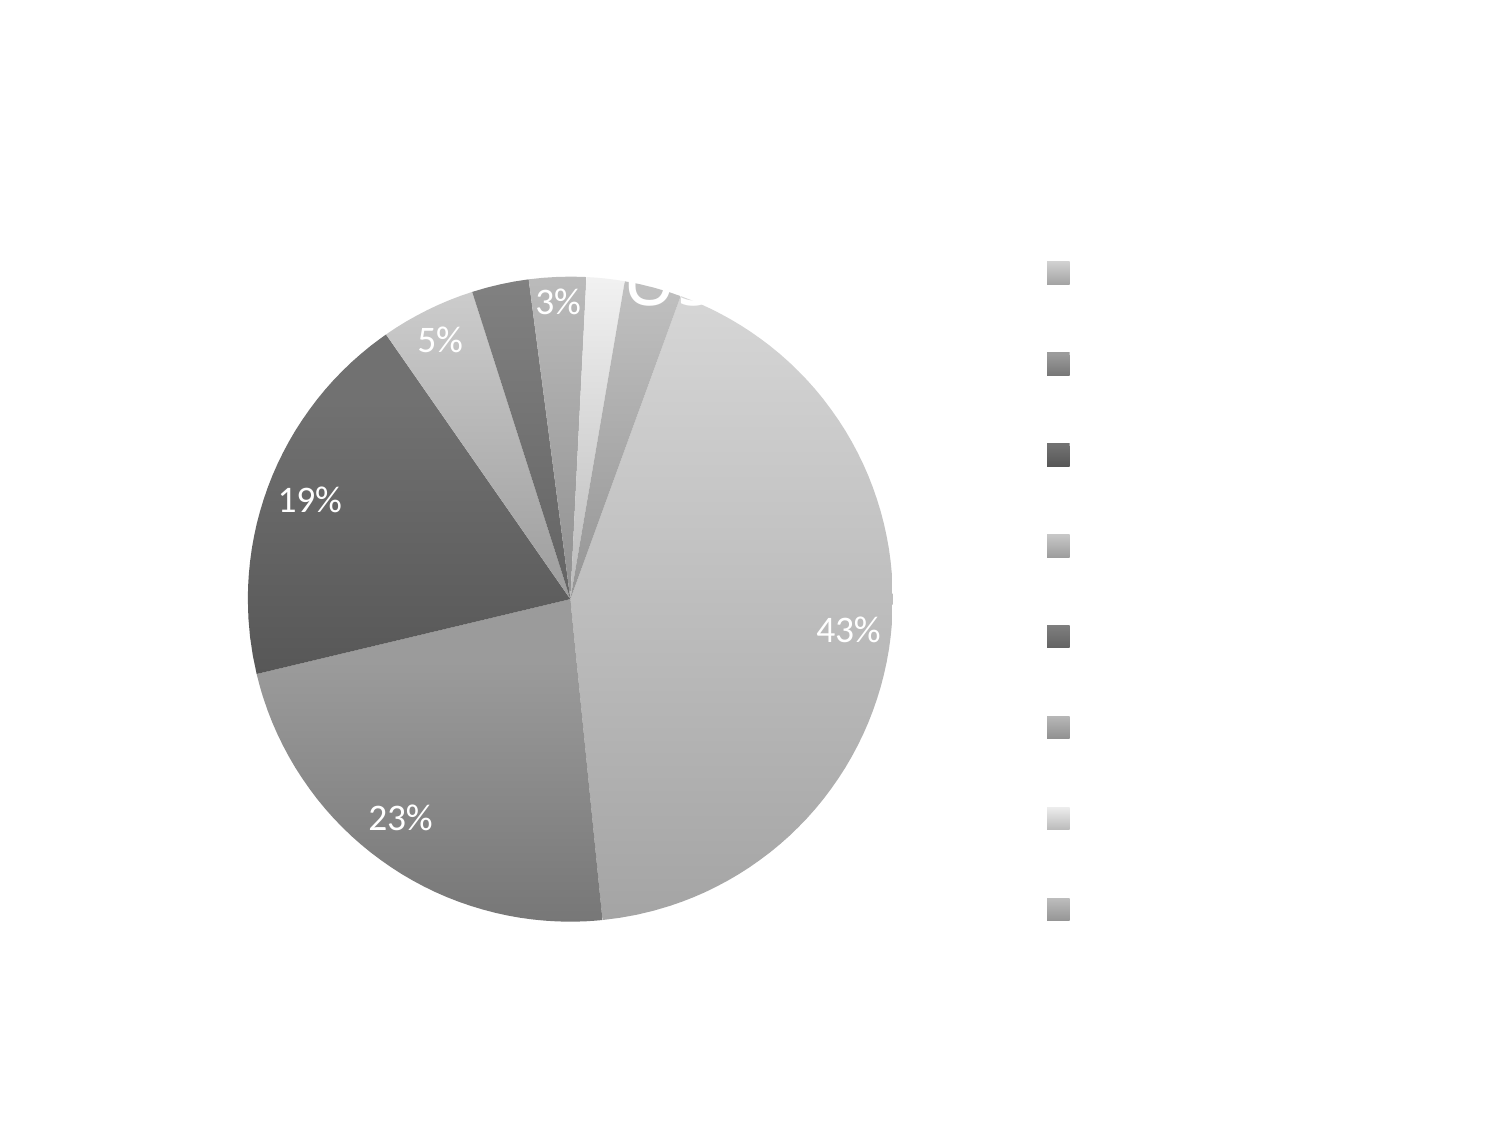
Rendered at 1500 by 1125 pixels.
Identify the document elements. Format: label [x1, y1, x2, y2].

chart [49, 74, 1451, 1063]
